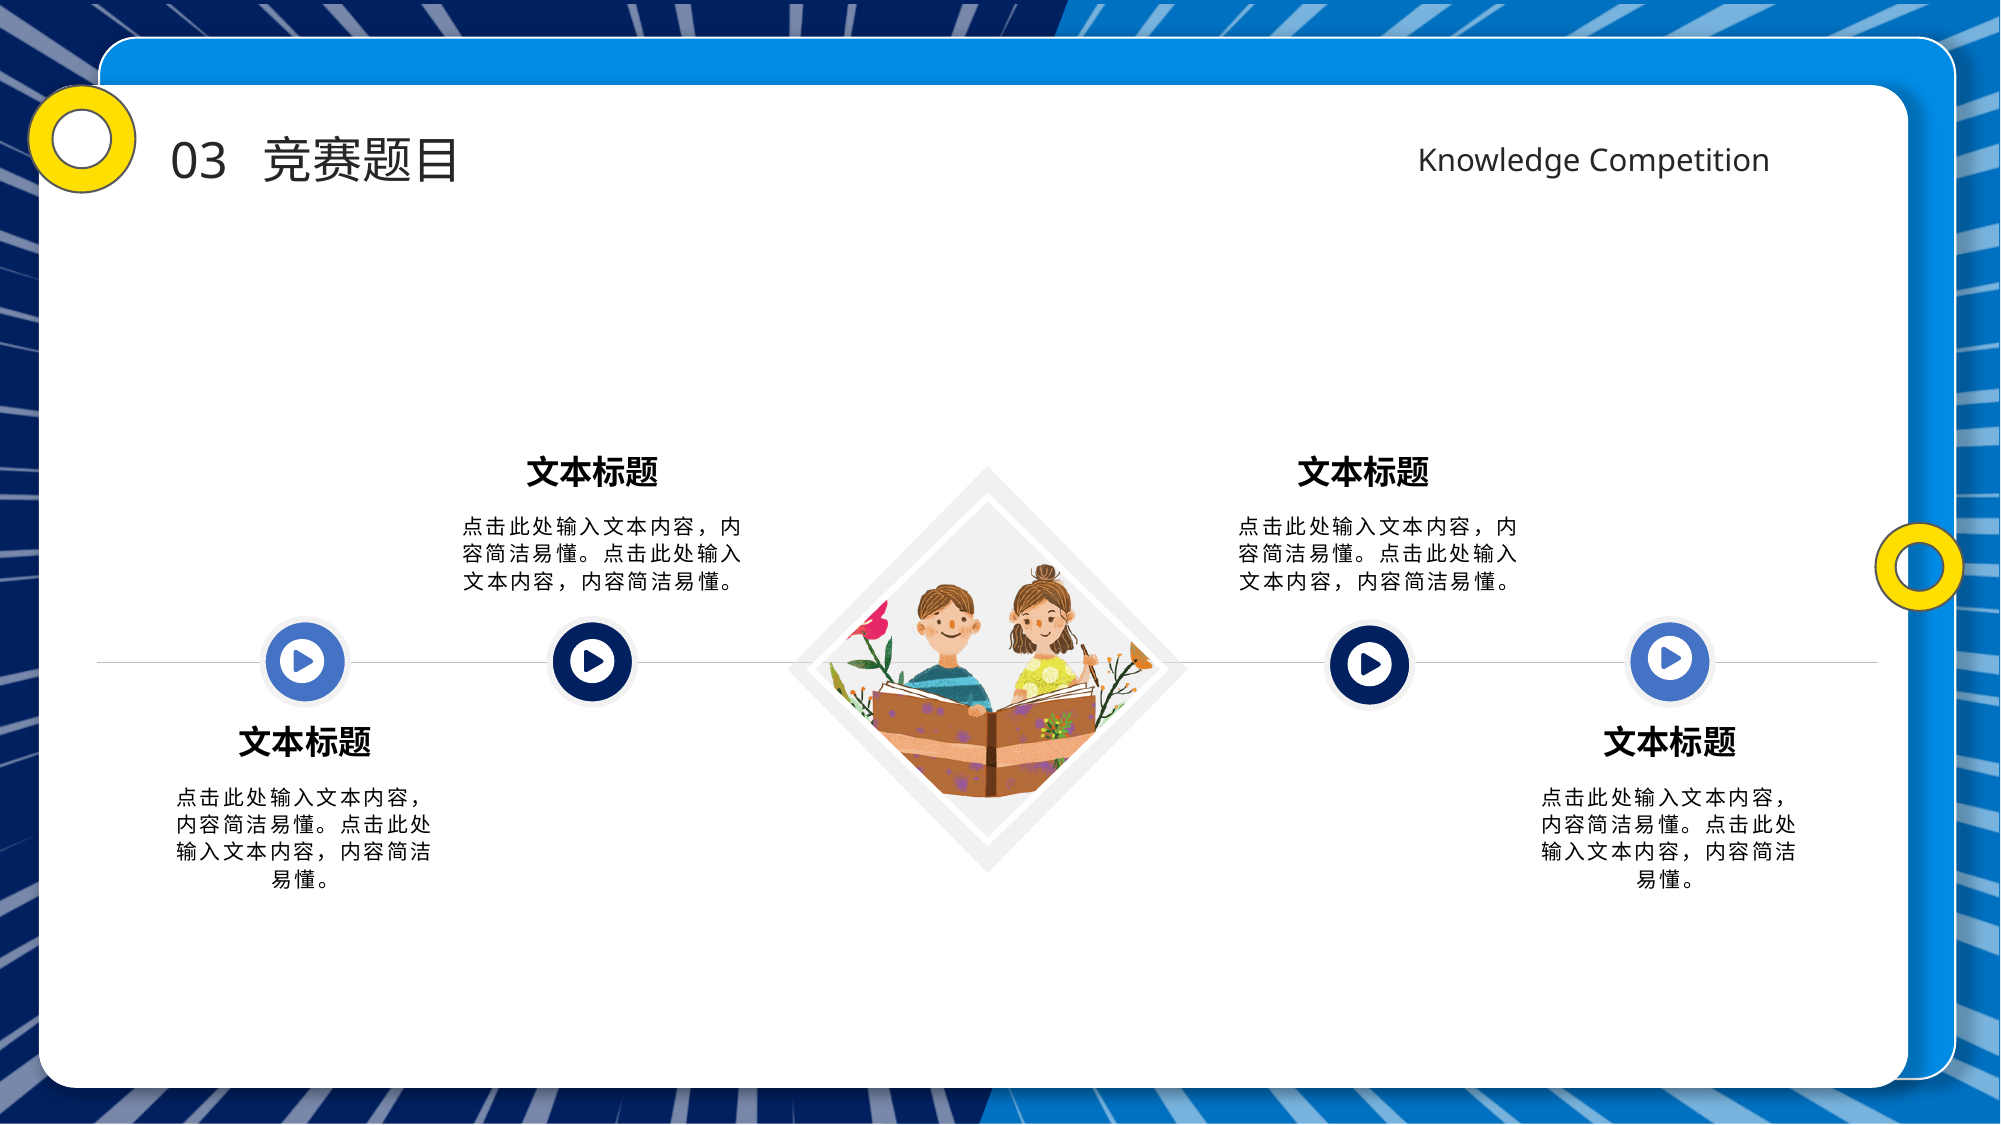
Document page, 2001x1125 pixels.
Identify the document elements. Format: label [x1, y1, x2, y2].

text_box [787, 465, 1188, 873]
text_box [151, 619, 460, 1004]
text_box [1515, 619, 1825, 1004]
text_box [1209, 429, 1544, 733]
text_box [151, 121, 1877, 198]
text_box [438, 429, 769, 733]
